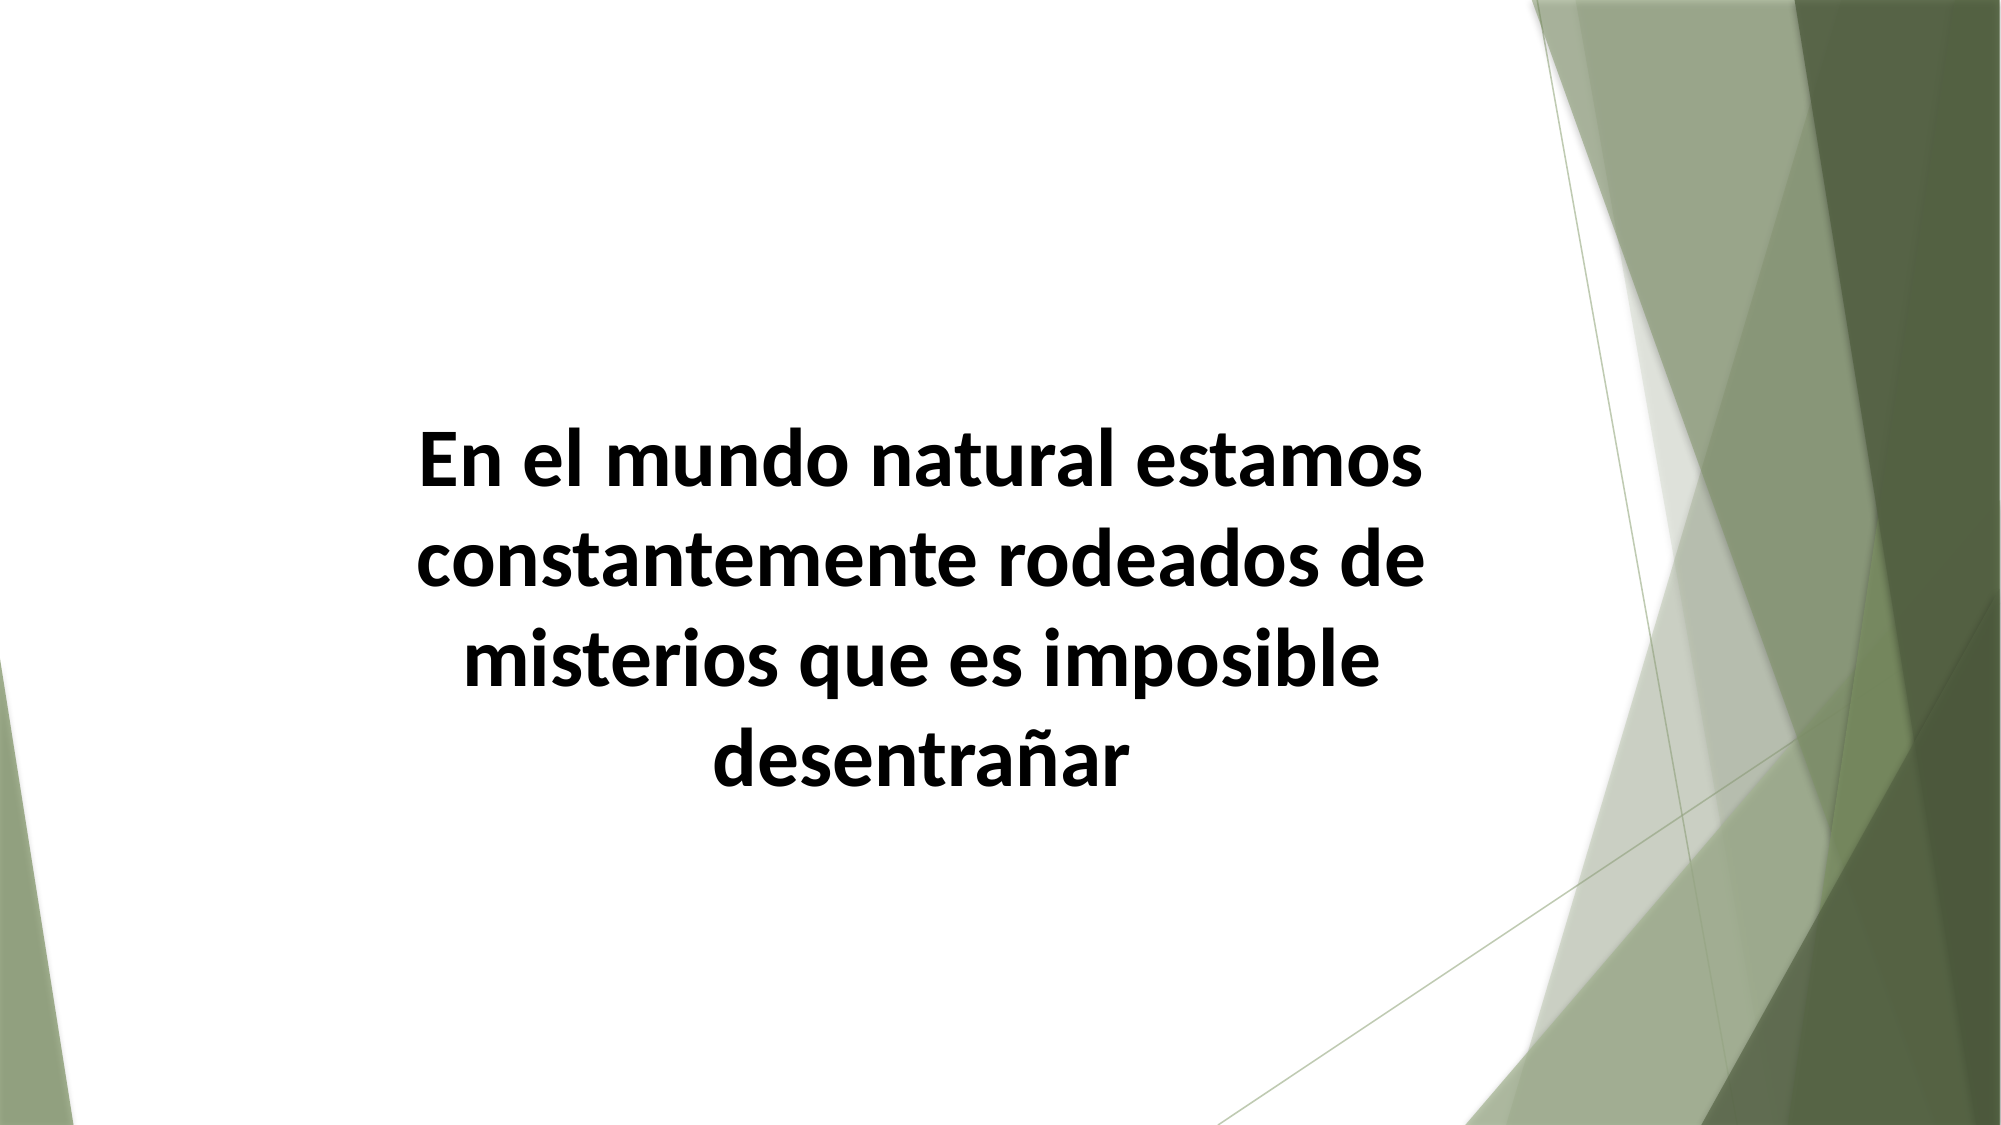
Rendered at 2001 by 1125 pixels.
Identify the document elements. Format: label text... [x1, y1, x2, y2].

text_box En el mundo natural estamos constantemente rodeados de misterios que es imposible desentrañar [352, 395, 1492, 810]
